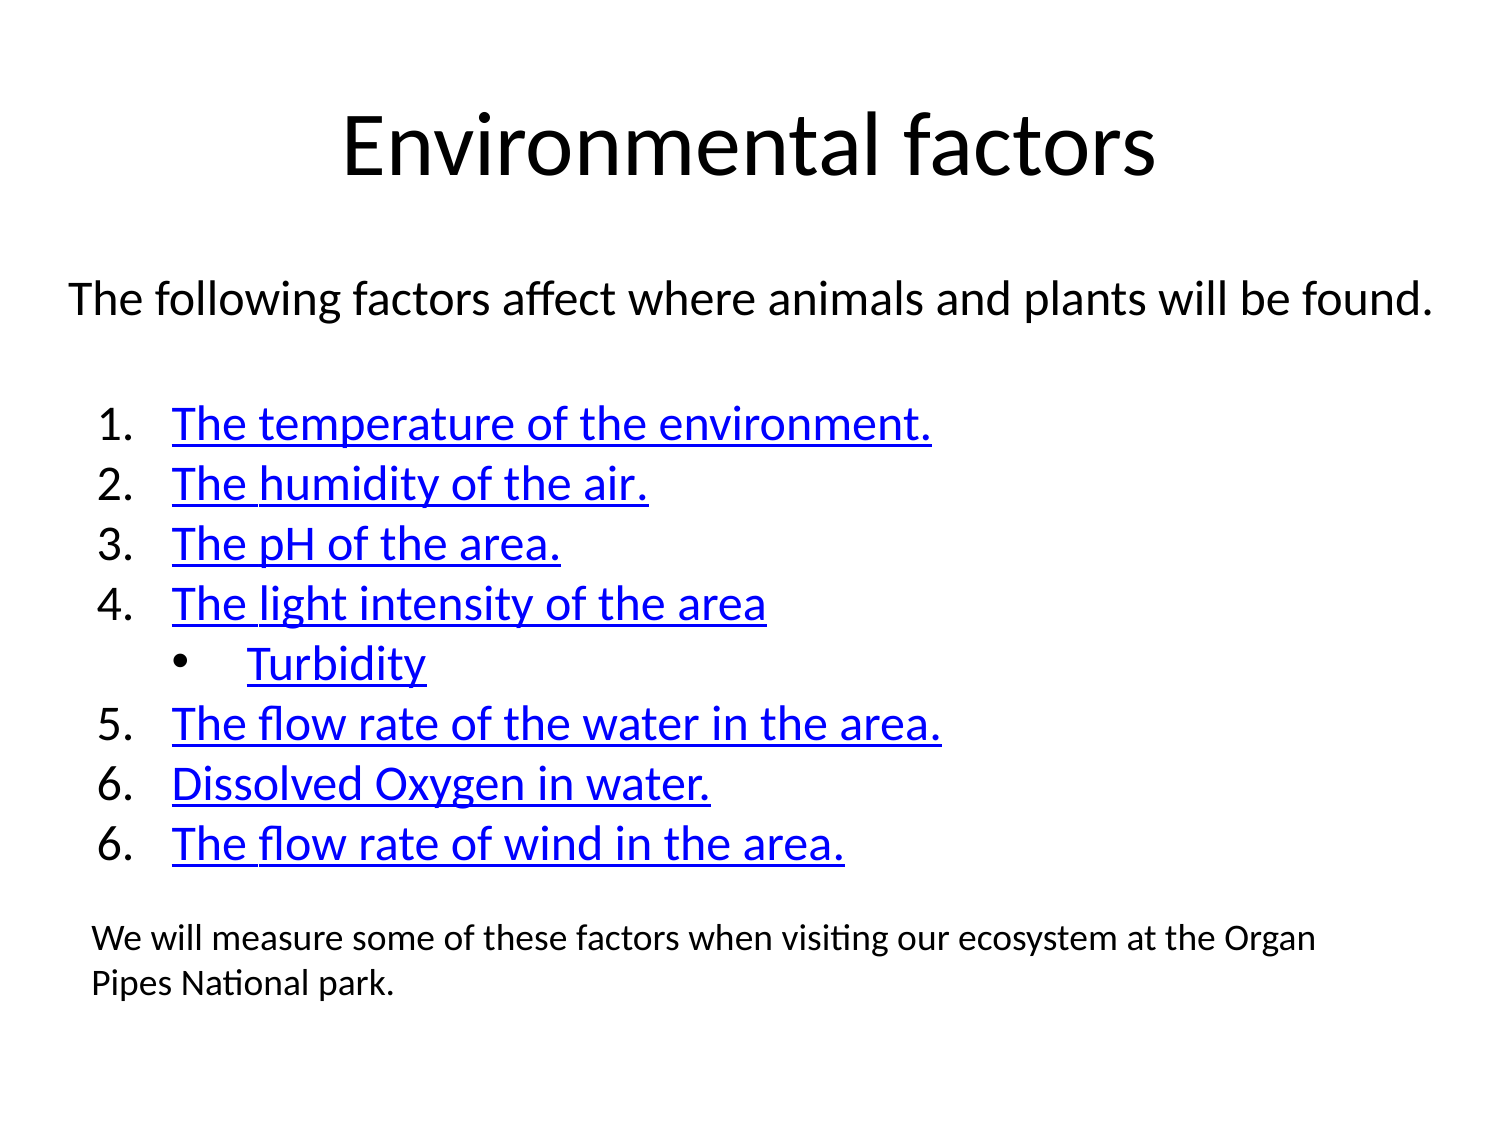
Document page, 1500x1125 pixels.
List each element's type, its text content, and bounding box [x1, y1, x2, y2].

text_box The temperature of the environment. The humidity of the air. The pH of the area. The light intensity of the area Turbidity The flow rate of the water in the area. Dissolved Oxygen in water. The flow rate of wind in the area. [81, 382, 1073, 878]
text_box The following factors affect where animals and plants will be found. [53, 257, 1500, 333]
title Environmental factors [75, 45, 1425, 233]
text_box We will measure some of these factors when visiting our ecosystem at the Organ Pipes National park. [76, 905, 1376, 1010]
